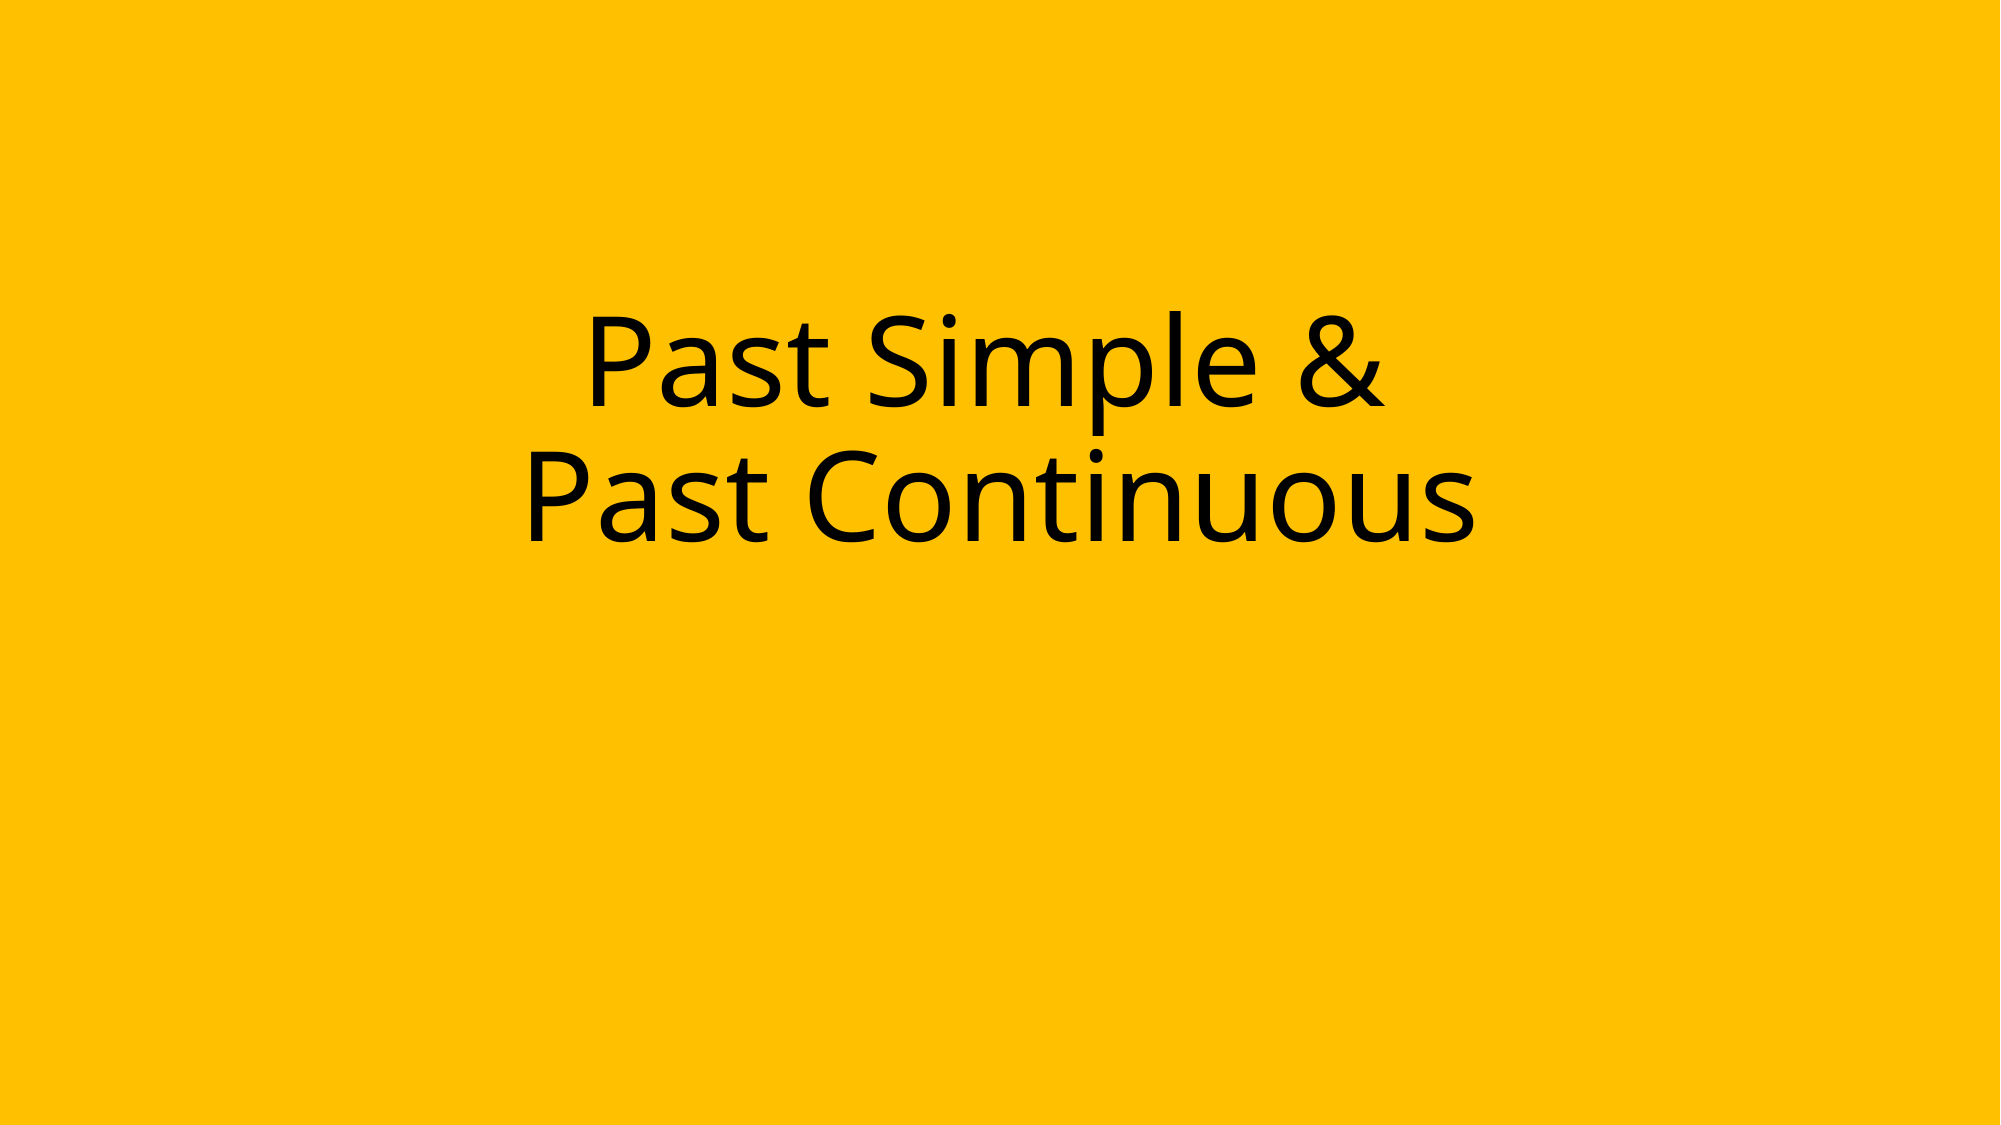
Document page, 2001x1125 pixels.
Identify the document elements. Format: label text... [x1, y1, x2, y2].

title Past Simple & Past Continuous [249, 184, 1750, 576]
